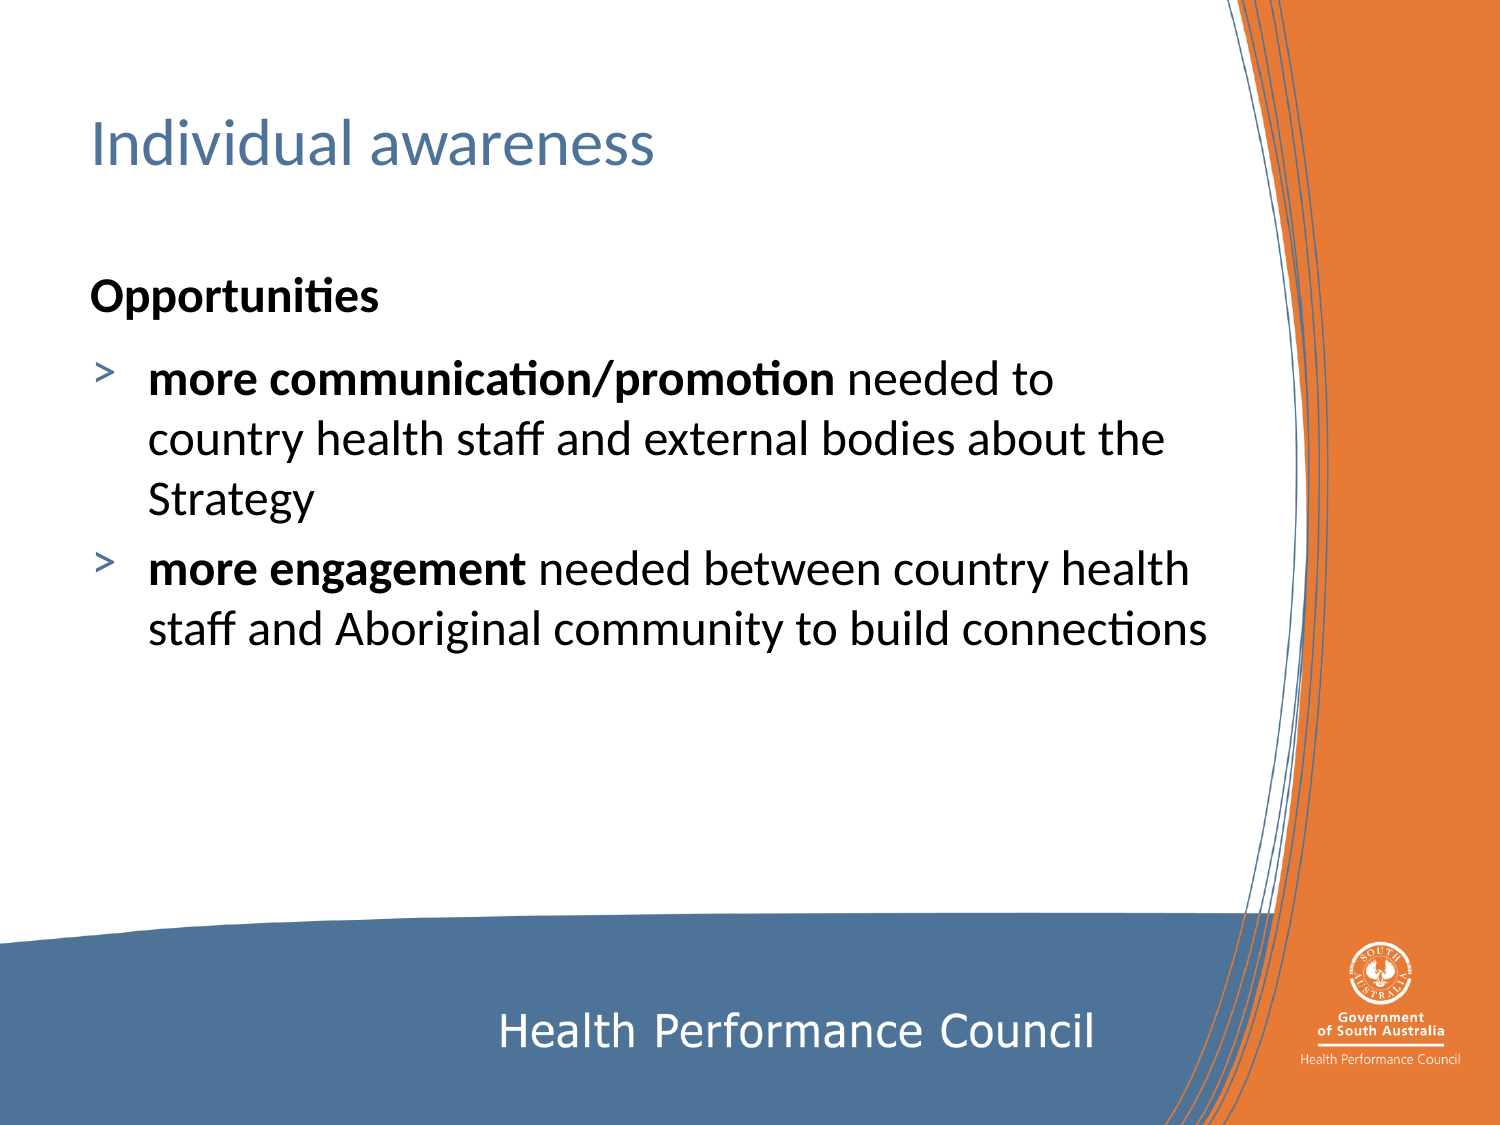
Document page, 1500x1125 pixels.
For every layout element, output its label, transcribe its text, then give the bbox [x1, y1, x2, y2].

list more communication/promotion needed to country health staff and external bodies about the Strategy more engagement needed between country health staff and Aboriginal community to build connections [76, 338, 1235, 906]
title Individual awareness [75, 45, 1103, 233]
list Opportunities [75, 255, 1258, 327]
picture [0, 0, 1500, 1125]
